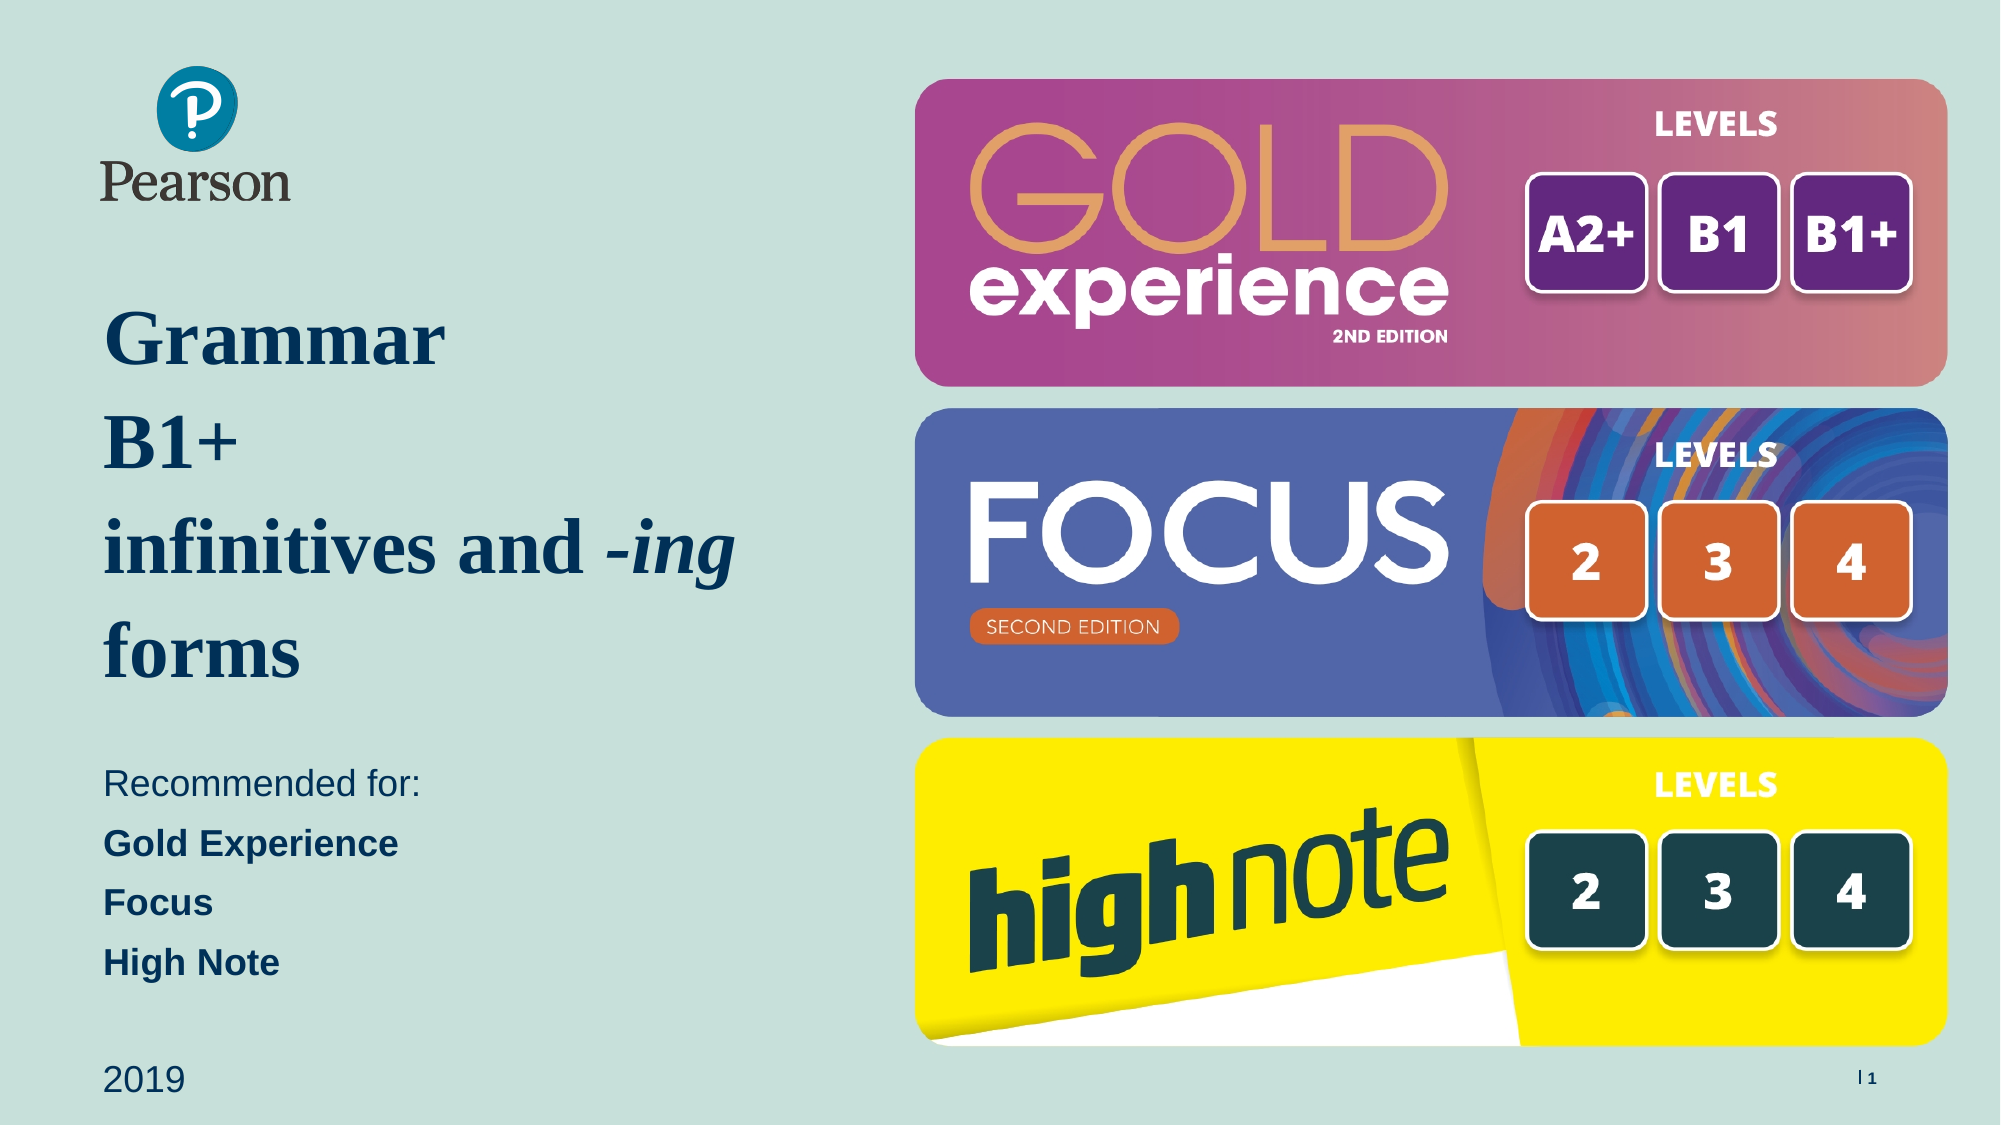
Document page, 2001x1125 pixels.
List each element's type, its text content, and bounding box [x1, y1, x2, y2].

title Grammar B1+ infinitives and -ing forms [103, 275, 921, 615]
text_box Recommended for: Gold Experience Focus High Note [103, 743, 857, 930]
slide_number 1 [1867, 1068, 1896, 1087]
list 2019 [102, 1045, 970, 1093]
picture [0, 0, 2001, 1125]
